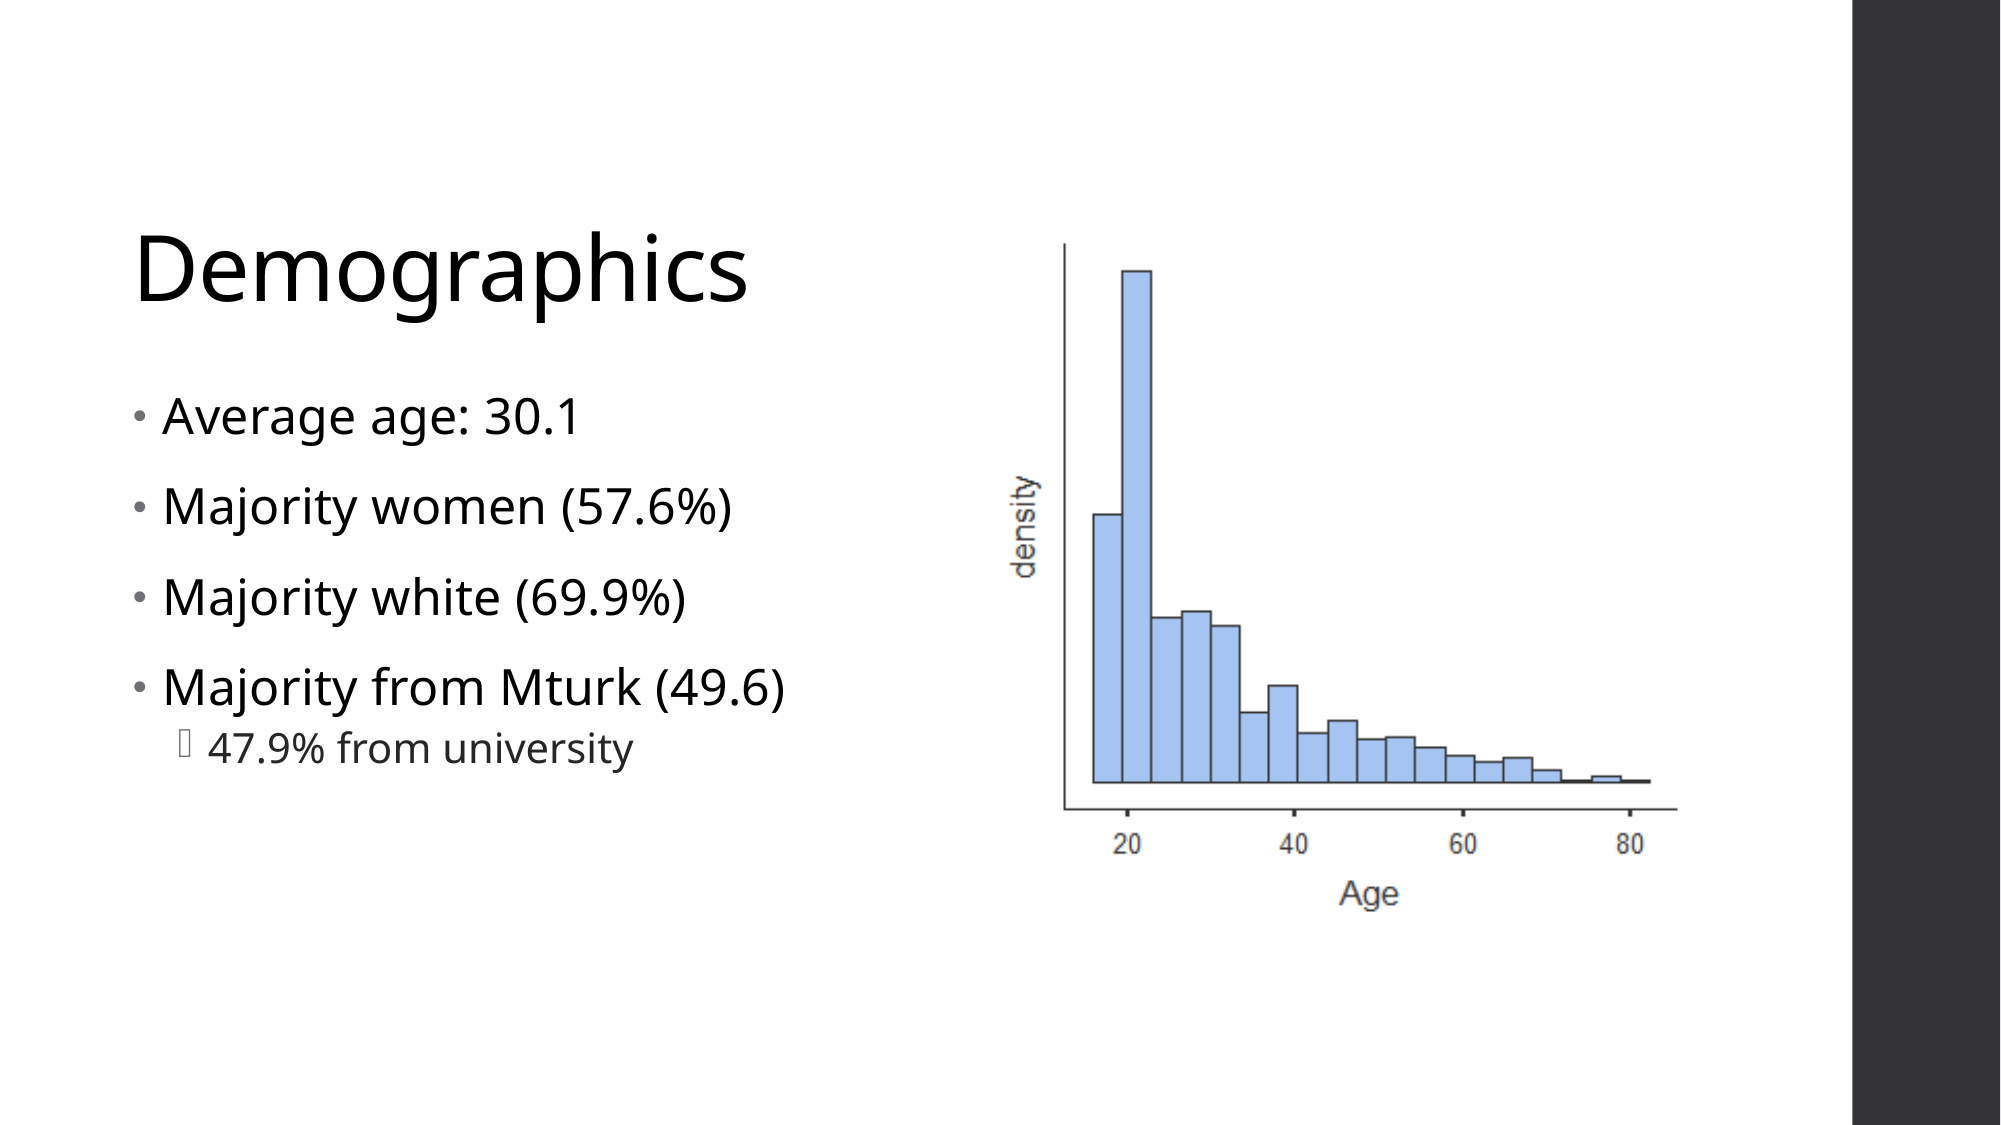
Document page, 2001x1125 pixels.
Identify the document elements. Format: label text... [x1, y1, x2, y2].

list Average age: 30.1 Majority women (57.6%) Majority white (69.9%) Majority from Mturk (49.6) 47.9% from university [117, 381, 862, 1014]
title Demographics [117, 111, 862, 329]
picture [923, 178, 1779, 947]
